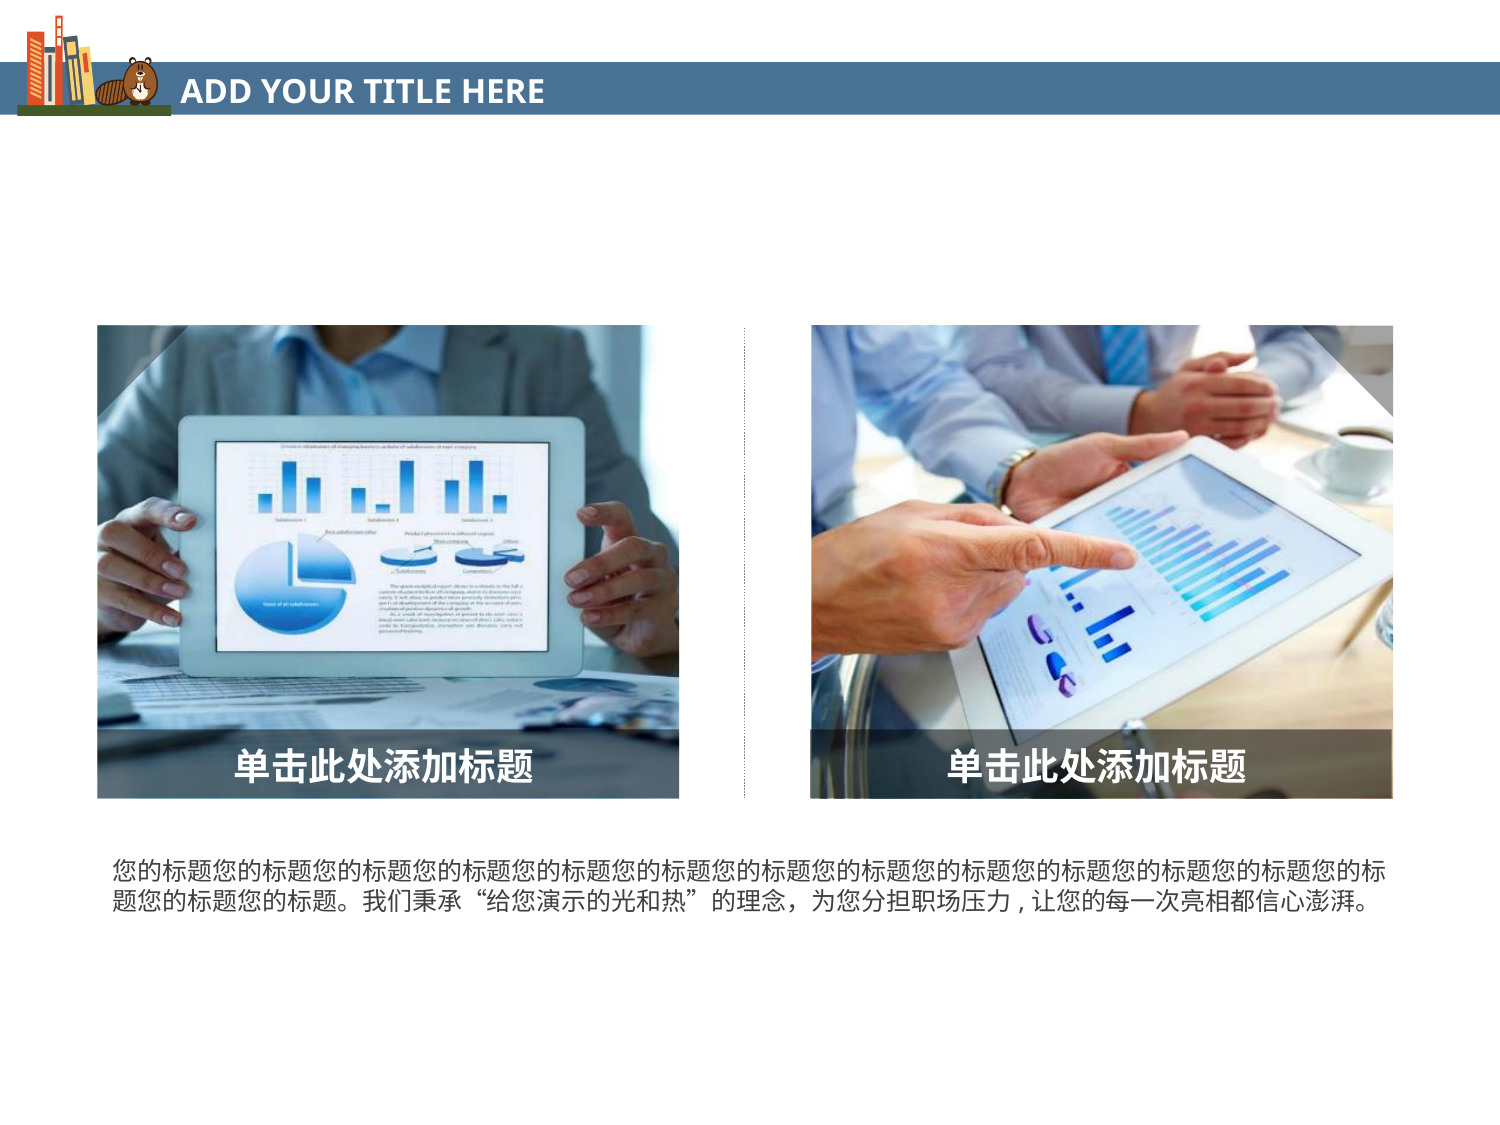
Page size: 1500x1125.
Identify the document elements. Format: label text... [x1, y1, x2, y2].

text_box [0, 61, 17, 116]
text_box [97, 325, 680, 729]
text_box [97, 729, 680, 799]
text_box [17, 15, 172, 117]
text_box [1299, 324, 1395, 420]
text_box ADD YOUR TITLE HERE [165, 63, 645, 118]
text_box 您的标题您的标题您的标题您的标题您的标题您的标题您的标题您的标题您的标题您的标题您的标题您的标题您的标题您的标题您的标题。我们秉承“给您演示的光和热”的理念，为您分担职场压力,让您的每一次亮相都信心澎湃。 [97, 848, 1406, 949]
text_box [810, 729, 1392, 799]
text_box [811, 325, 1394, 799]
text_box [172, 61, 1500, 116]
